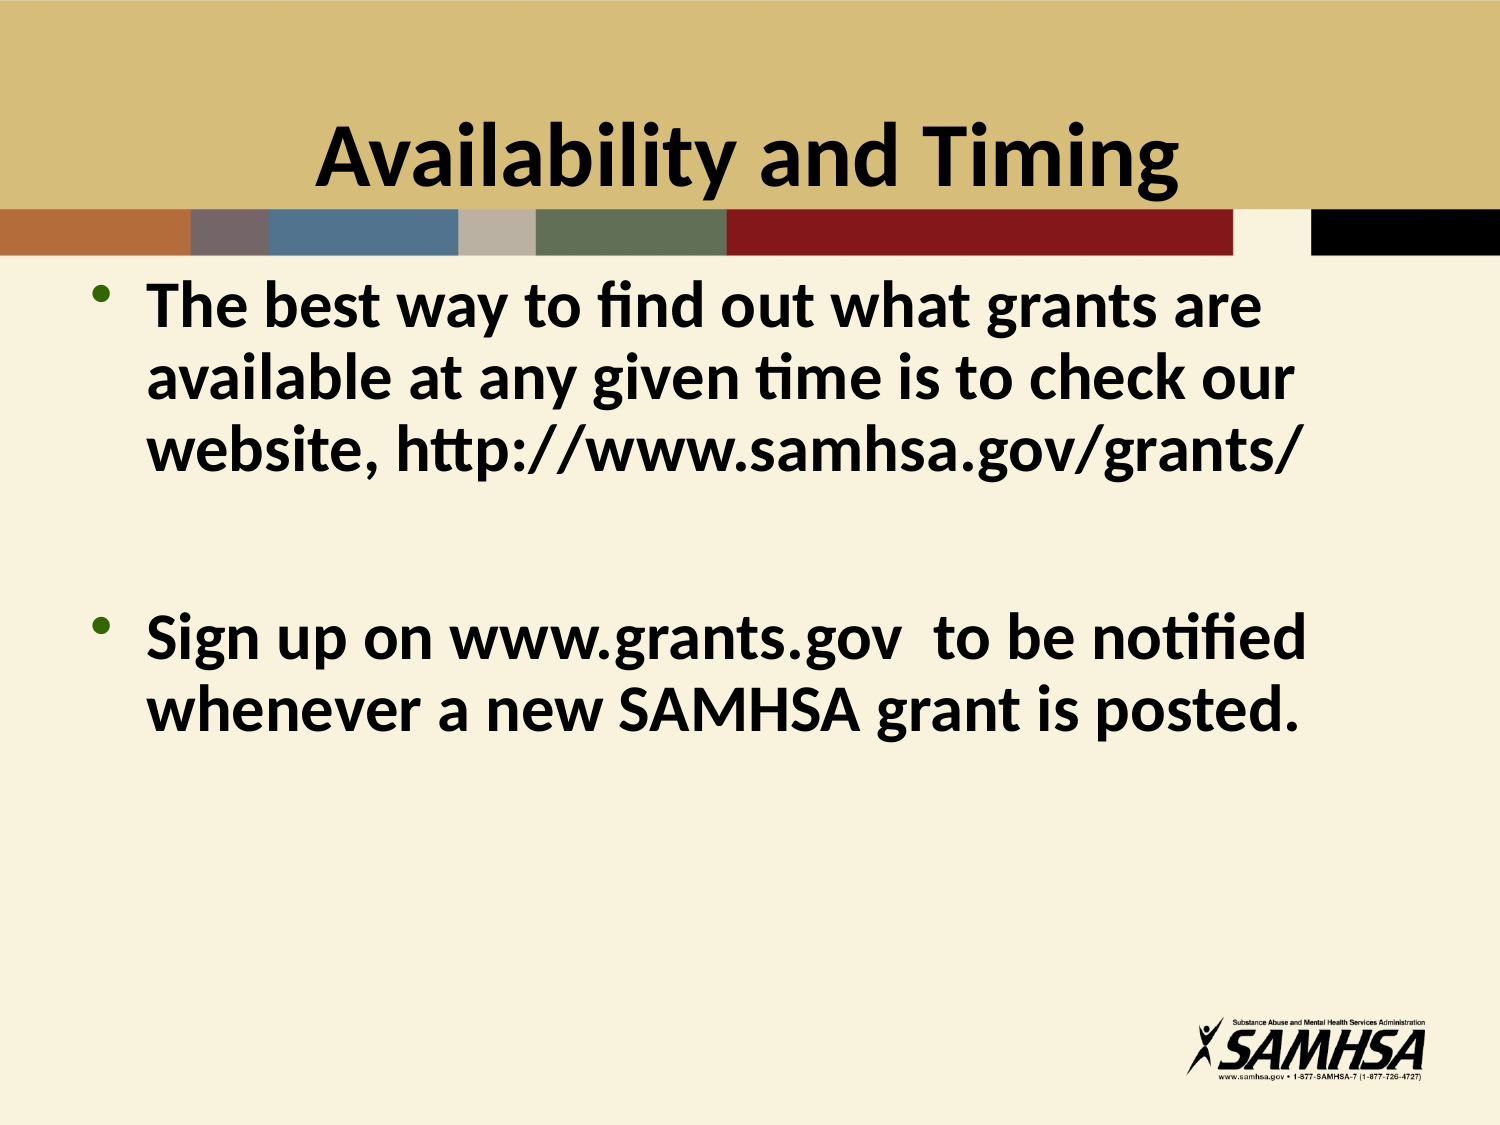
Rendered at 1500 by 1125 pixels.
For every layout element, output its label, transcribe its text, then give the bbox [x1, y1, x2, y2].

list The best way to find out what grants are available at any given time is to check our website, http://www.samhsa.gov/grants/ Sign up on www.grants.gov to be notified whenever a new SAMHSA grant is posted. [74, 262, 1426, 1006]
title Availability and Timing [74, 37, 1423, 262]
picture [0, 0, 1500, 1125]
